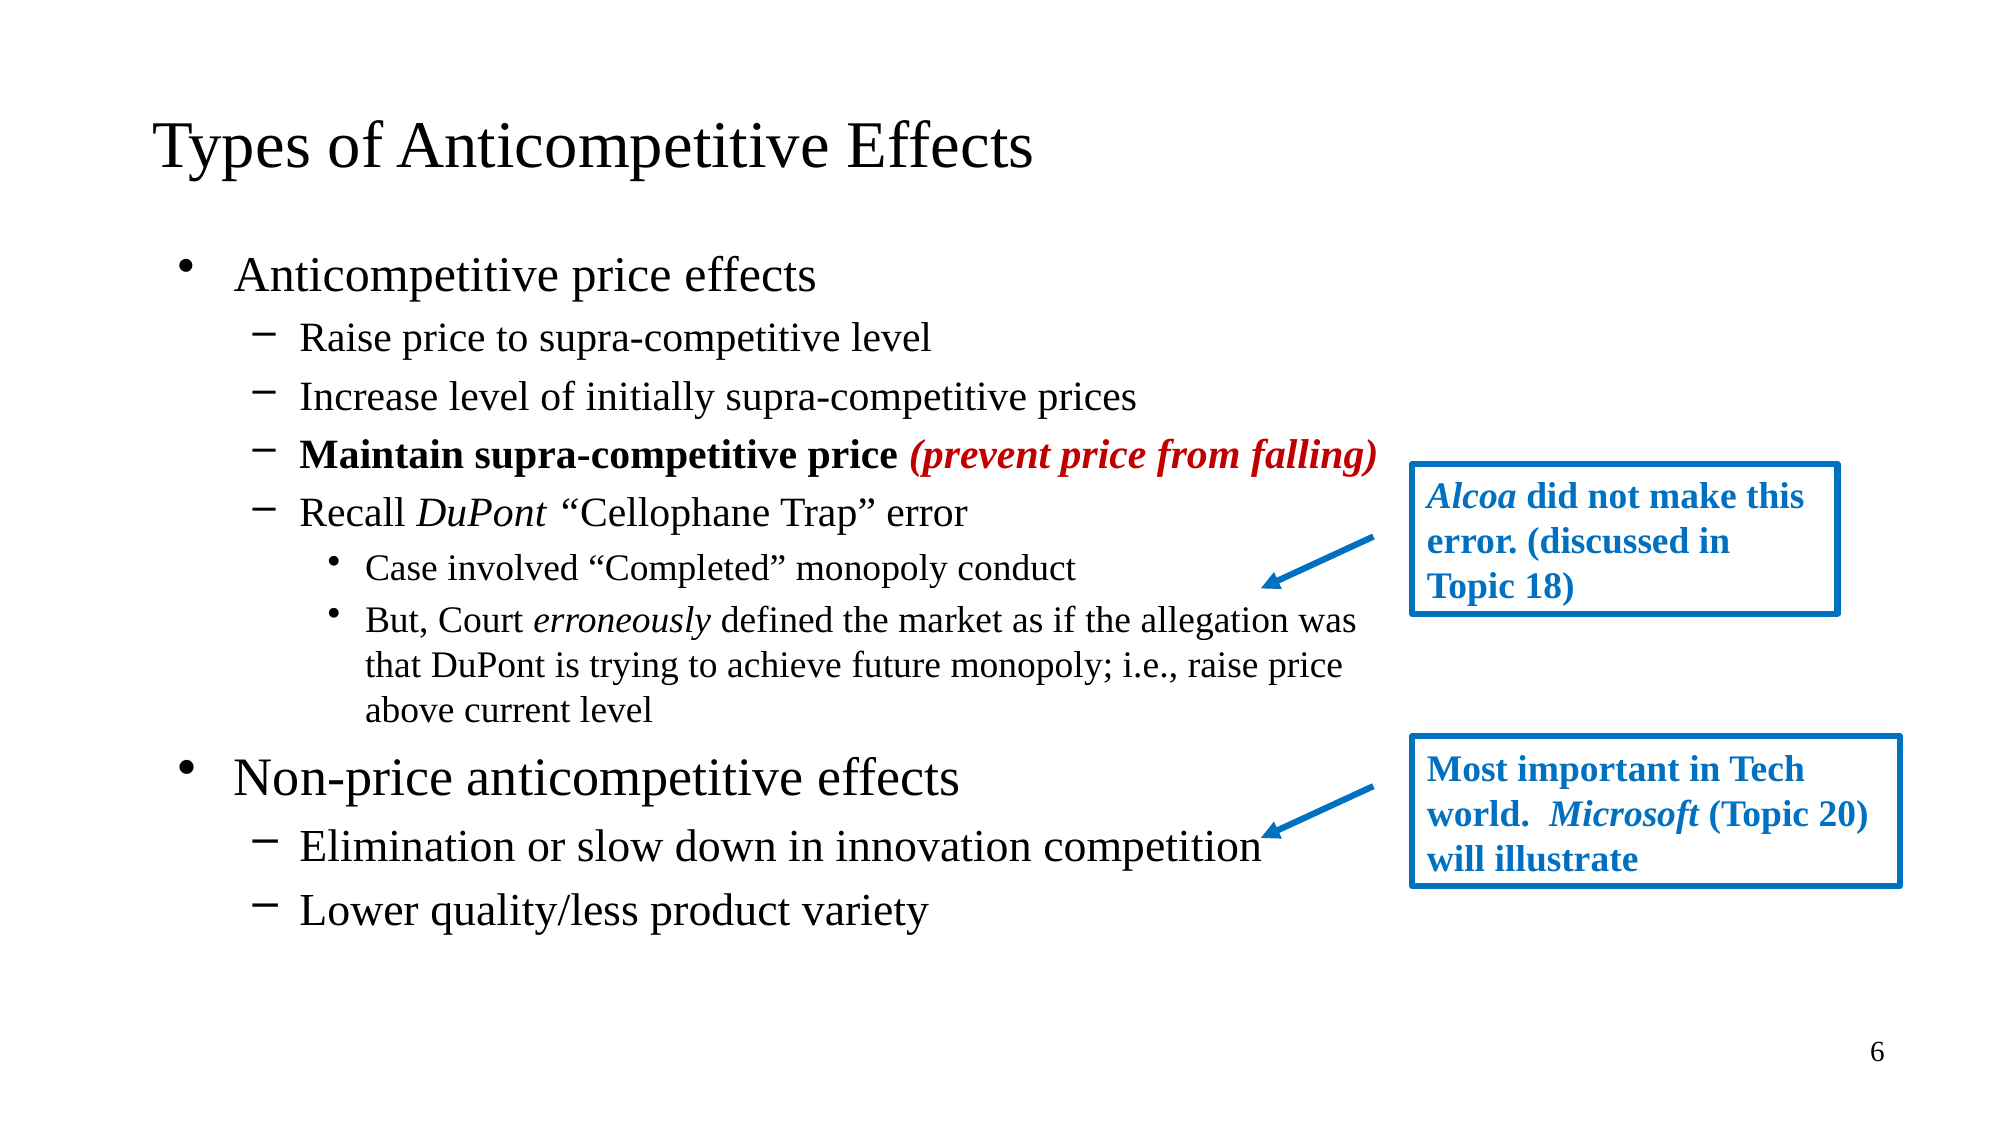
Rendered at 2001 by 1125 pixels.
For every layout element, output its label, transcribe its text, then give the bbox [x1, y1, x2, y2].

slide_number 6 [1433, 1024, 1901, 1103]
title Types of Anticompetitive Effects [137, 46, 1675, 235]
text_box Alcoa did not make this error. (discussed in Topic 18) [1412, 463, 1838, 614]
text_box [1260, 785, 1374, 839]
list Anticompetitive price effects Raise price to supra-competitive level Increase level of initially supra-competitive prices Maintain supra-competitive price (prevent price from falling) Recall DuPont “Cellophane Trap” error Case involved “Completed” monopoly conduct But, Court erroneously defined the market as if the allegation was that DuPont is trying to achieve future monopoly; i.e., raise price above current level Non-price anticompetitive effects Elimination or slow down in innovation competition Lower quality/less product variety [162, 234, 1425, 977]
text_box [1260, 536, 1374, 589]
text_box Most important in Tech world. Microsoft (Topic 20) will illustrate [1412, 736, 1900, 886]
